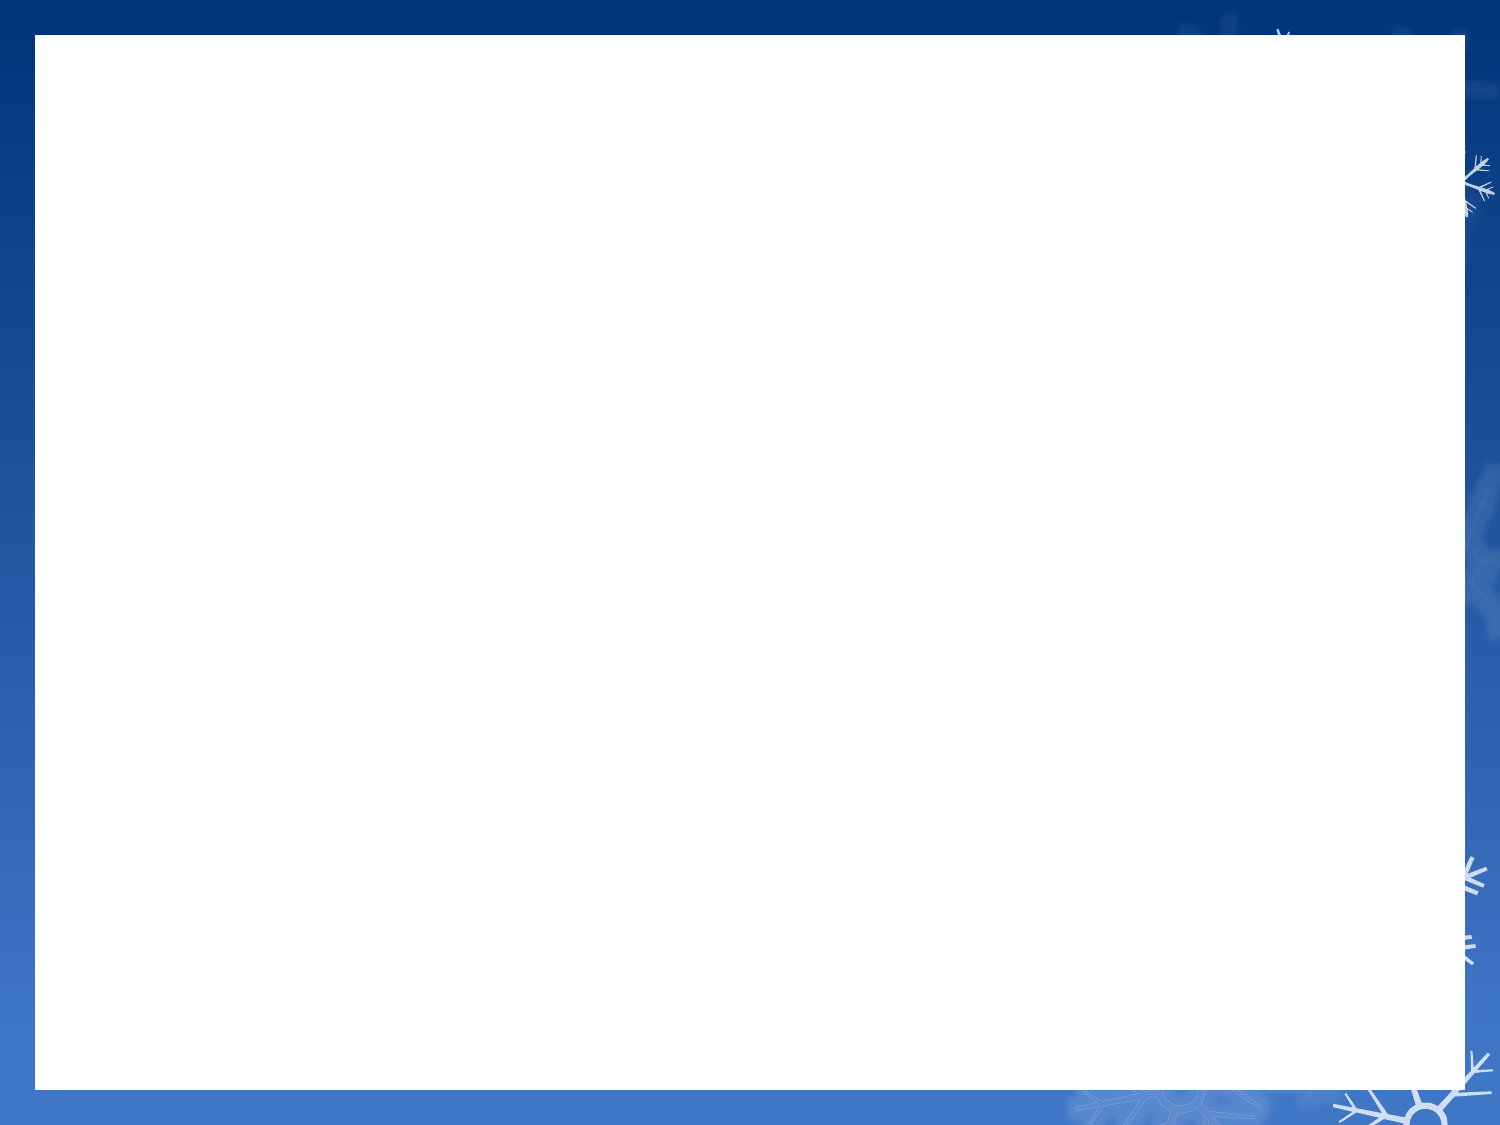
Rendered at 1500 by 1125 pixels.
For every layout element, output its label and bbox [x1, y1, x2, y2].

picture [34, 34, 1466, 1091]
